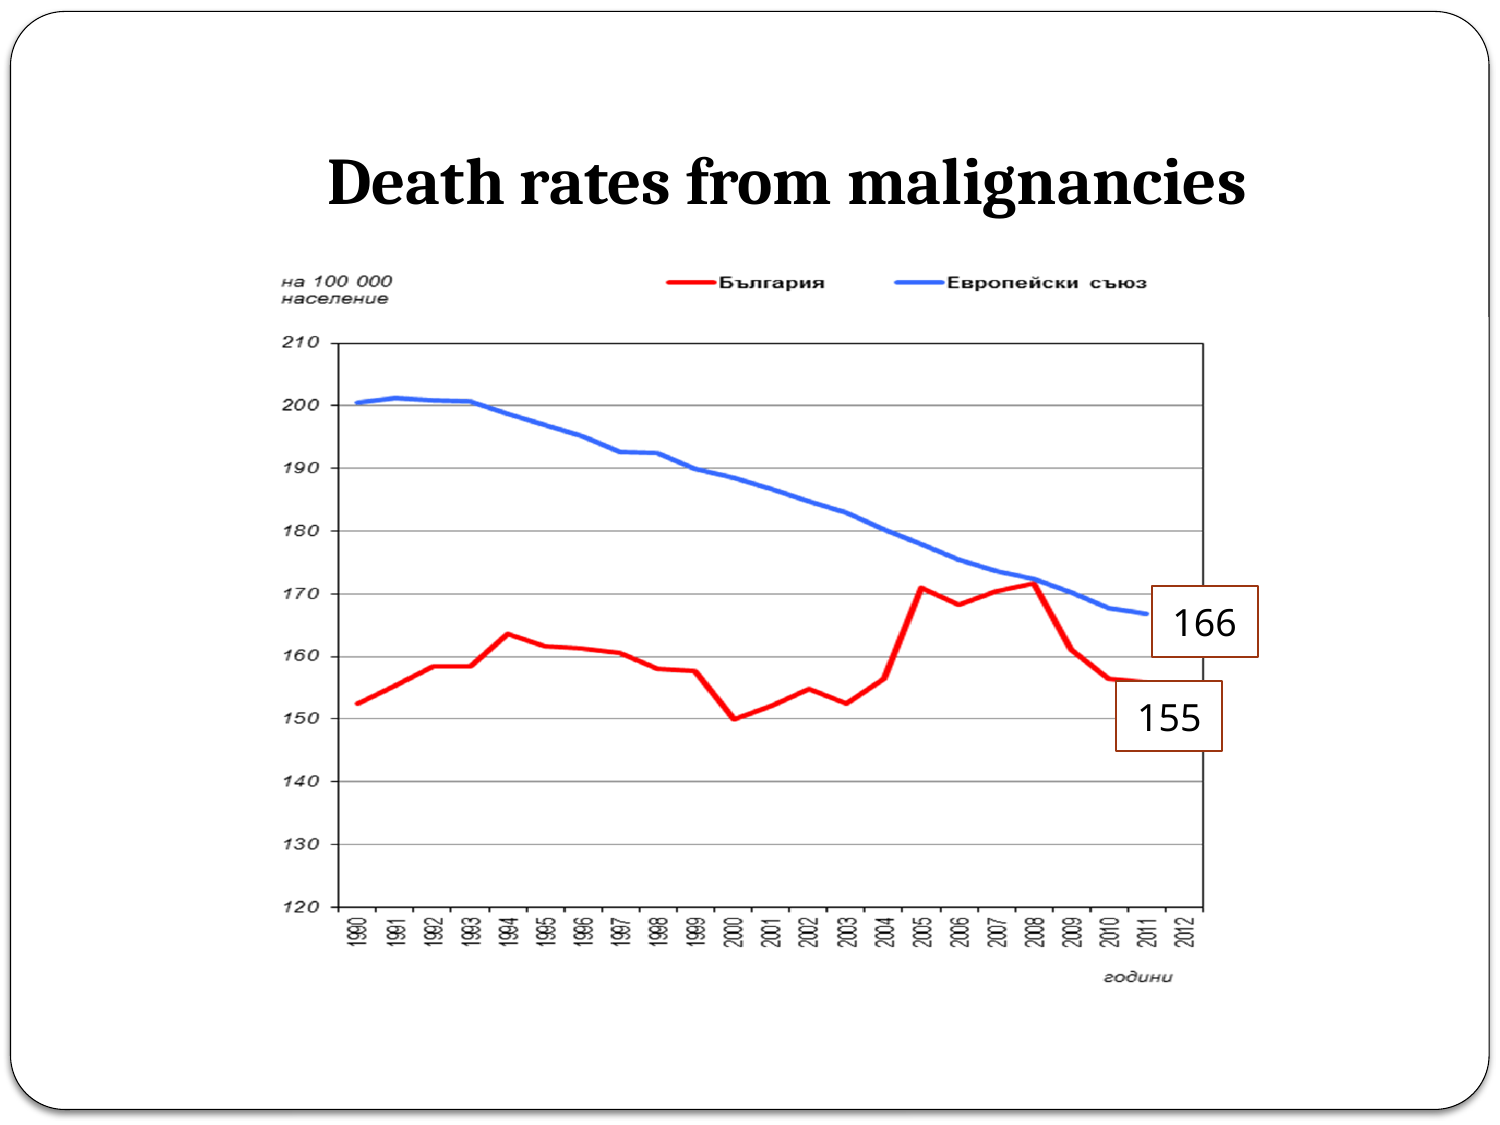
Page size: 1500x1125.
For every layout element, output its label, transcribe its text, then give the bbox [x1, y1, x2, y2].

title Death rates from malignancies [150, 45, 1425, 233]
text_box 166 [1216, 585, 1259, 658]
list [277, 237, 1211, 988]
text_box 155 [1216, 680, 1223, 752]
